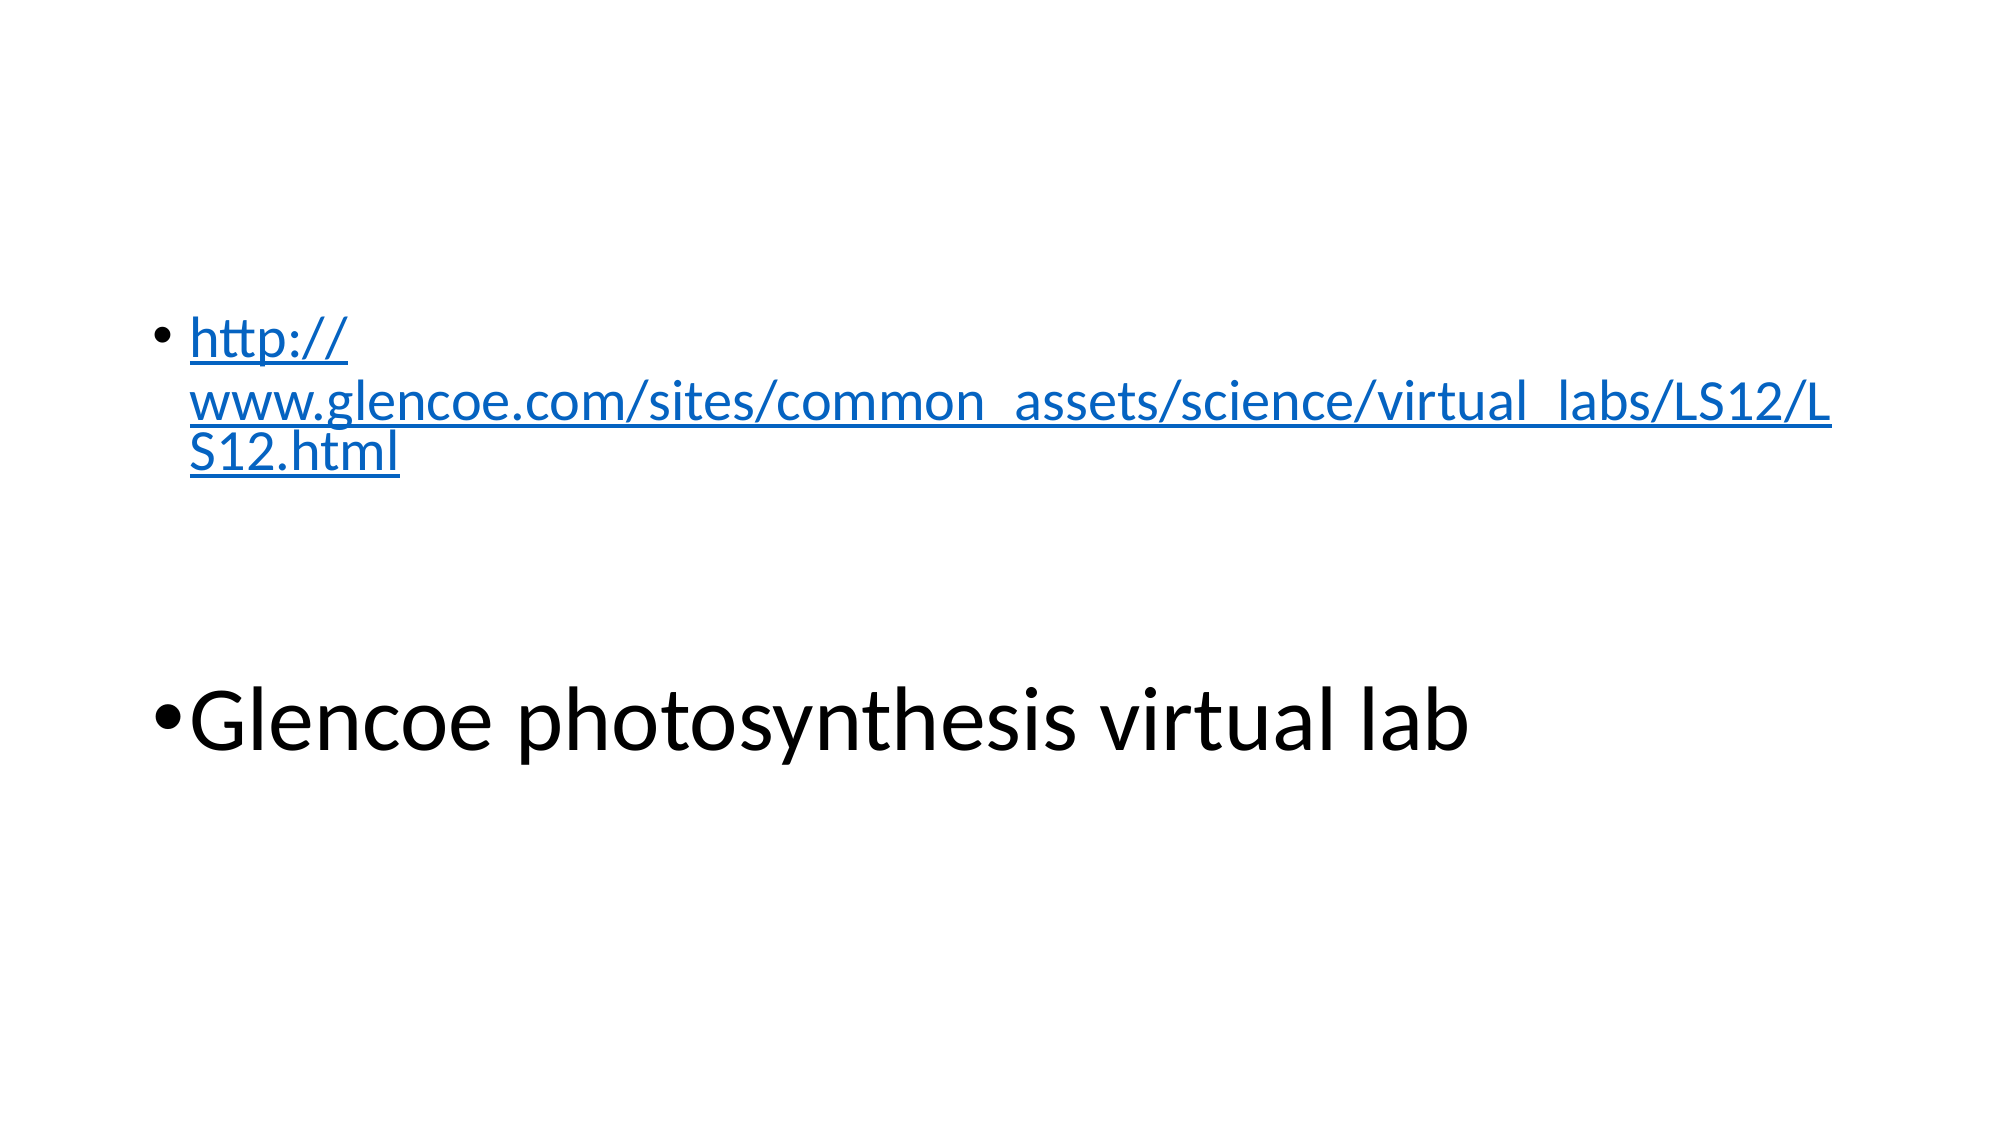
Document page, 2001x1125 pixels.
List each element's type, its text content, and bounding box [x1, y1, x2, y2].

list http://www.glencoe.com/sites/common_assets/science/virtual_labs/LS12/LS12.html Glencoe photosynthesis virtual lab [137, 299, 1863, 1014]
